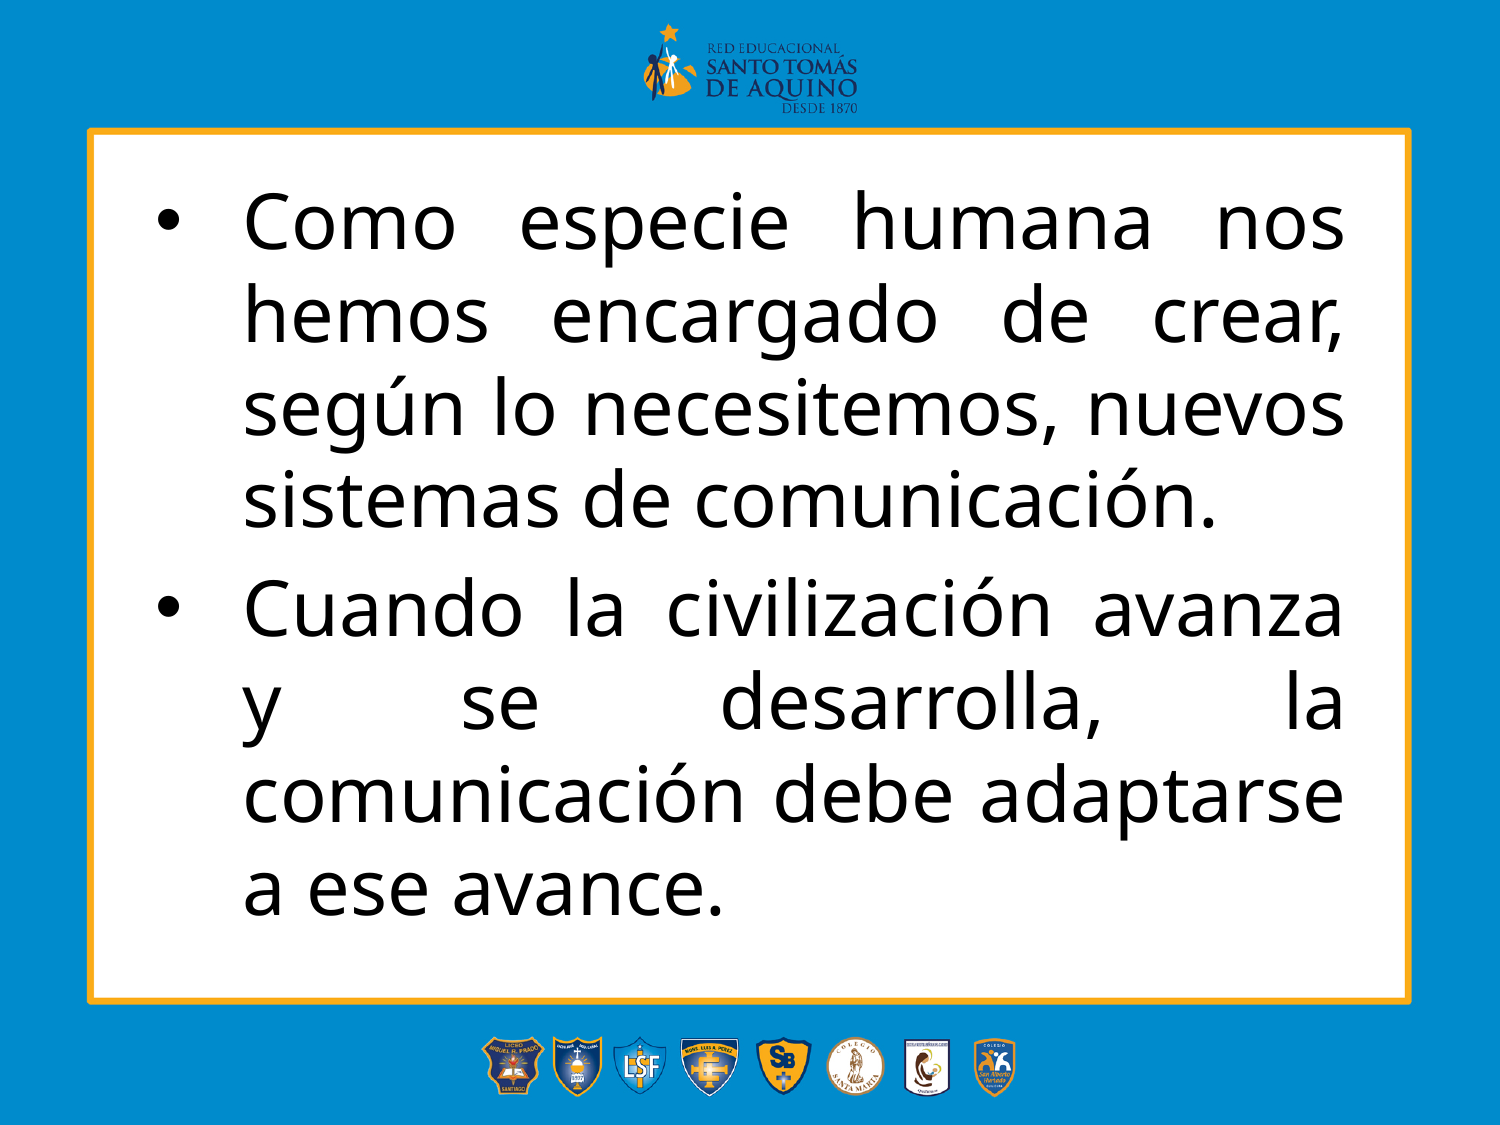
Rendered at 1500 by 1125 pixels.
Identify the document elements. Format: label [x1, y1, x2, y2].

picture [905, 1040, 949, 1096]
picture [623, 1046, 659, 1087]
picture [827, 1037, 884, 1095]
picture [87, 127, 1412, 1004]
picture [733, 61, 740, 68]
picture [685, 66, 696, 75]
picture [681, 1039, 738, 1096]
picture [483, 1038, 544, 1094]
picture [757, 1038, 811, 1094]
picture [975, 1039, 1015, 1096]
picture [661, 25, 678, 41]
picture [553, 1037, 602, 1096]
picture [644, 55, 690, 99]
